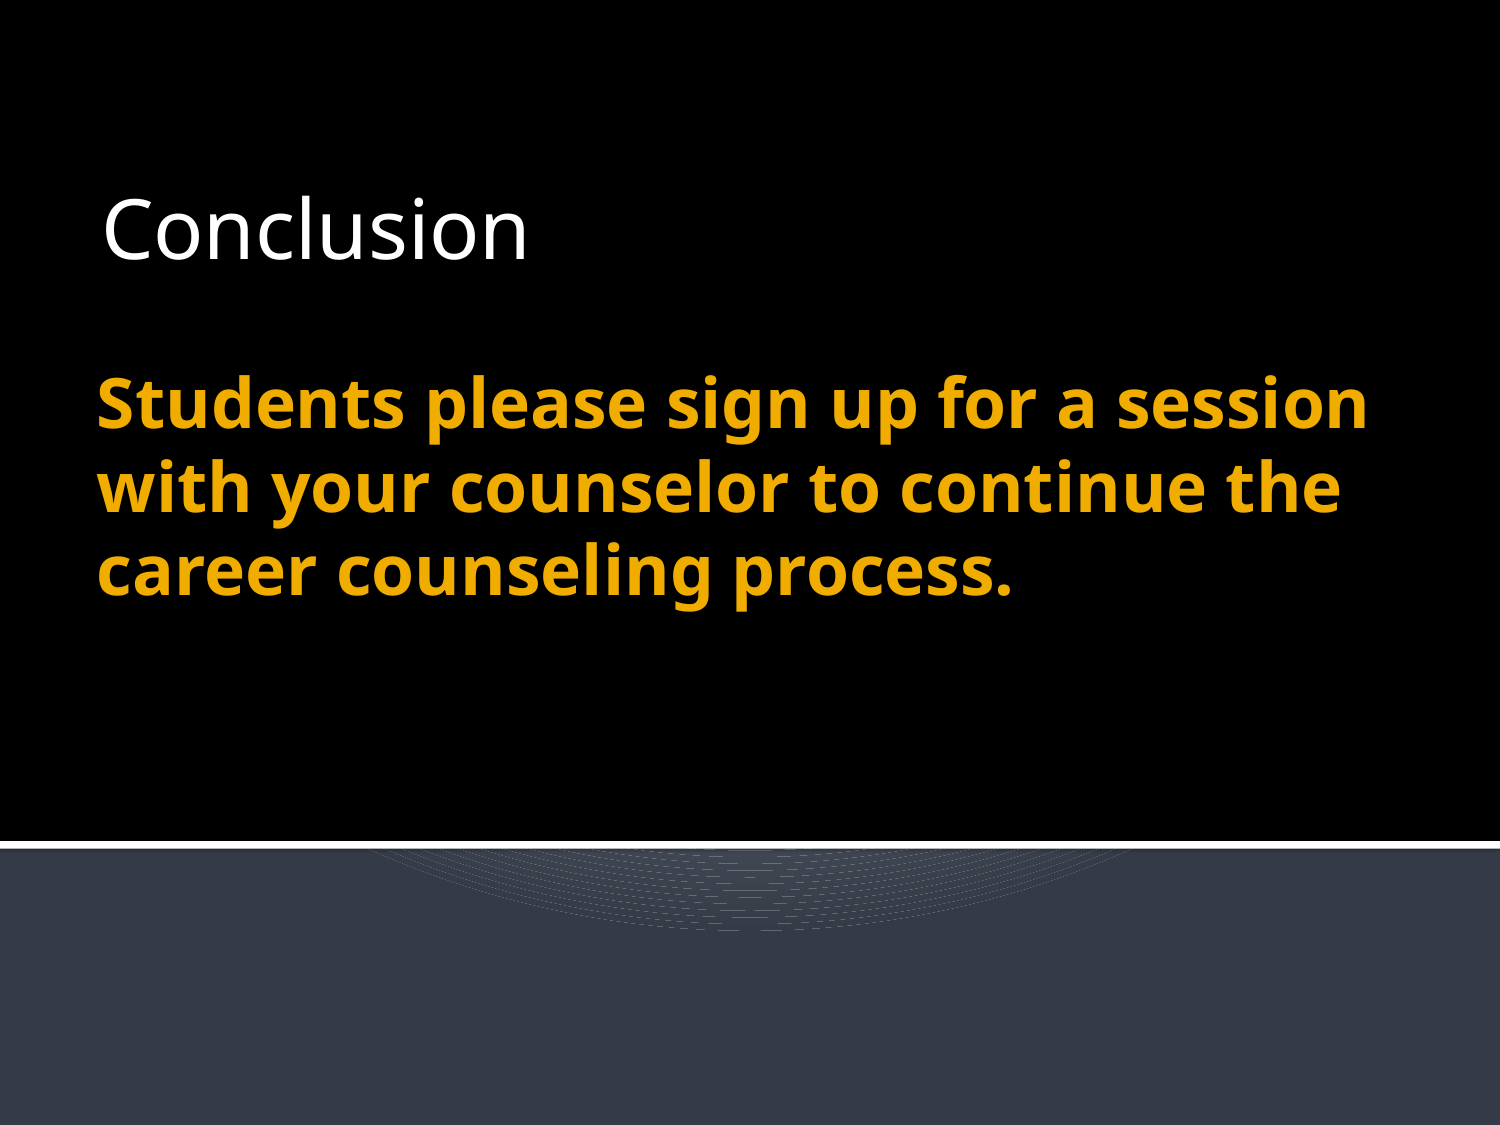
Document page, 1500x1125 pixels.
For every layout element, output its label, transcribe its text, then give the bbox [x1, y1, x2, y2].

title Students please sign up for a session with your counselor to continue the career counseling process. [81, 359, 1407, 634]
subtitle Conclusion [81, 92, 1407, 277]
